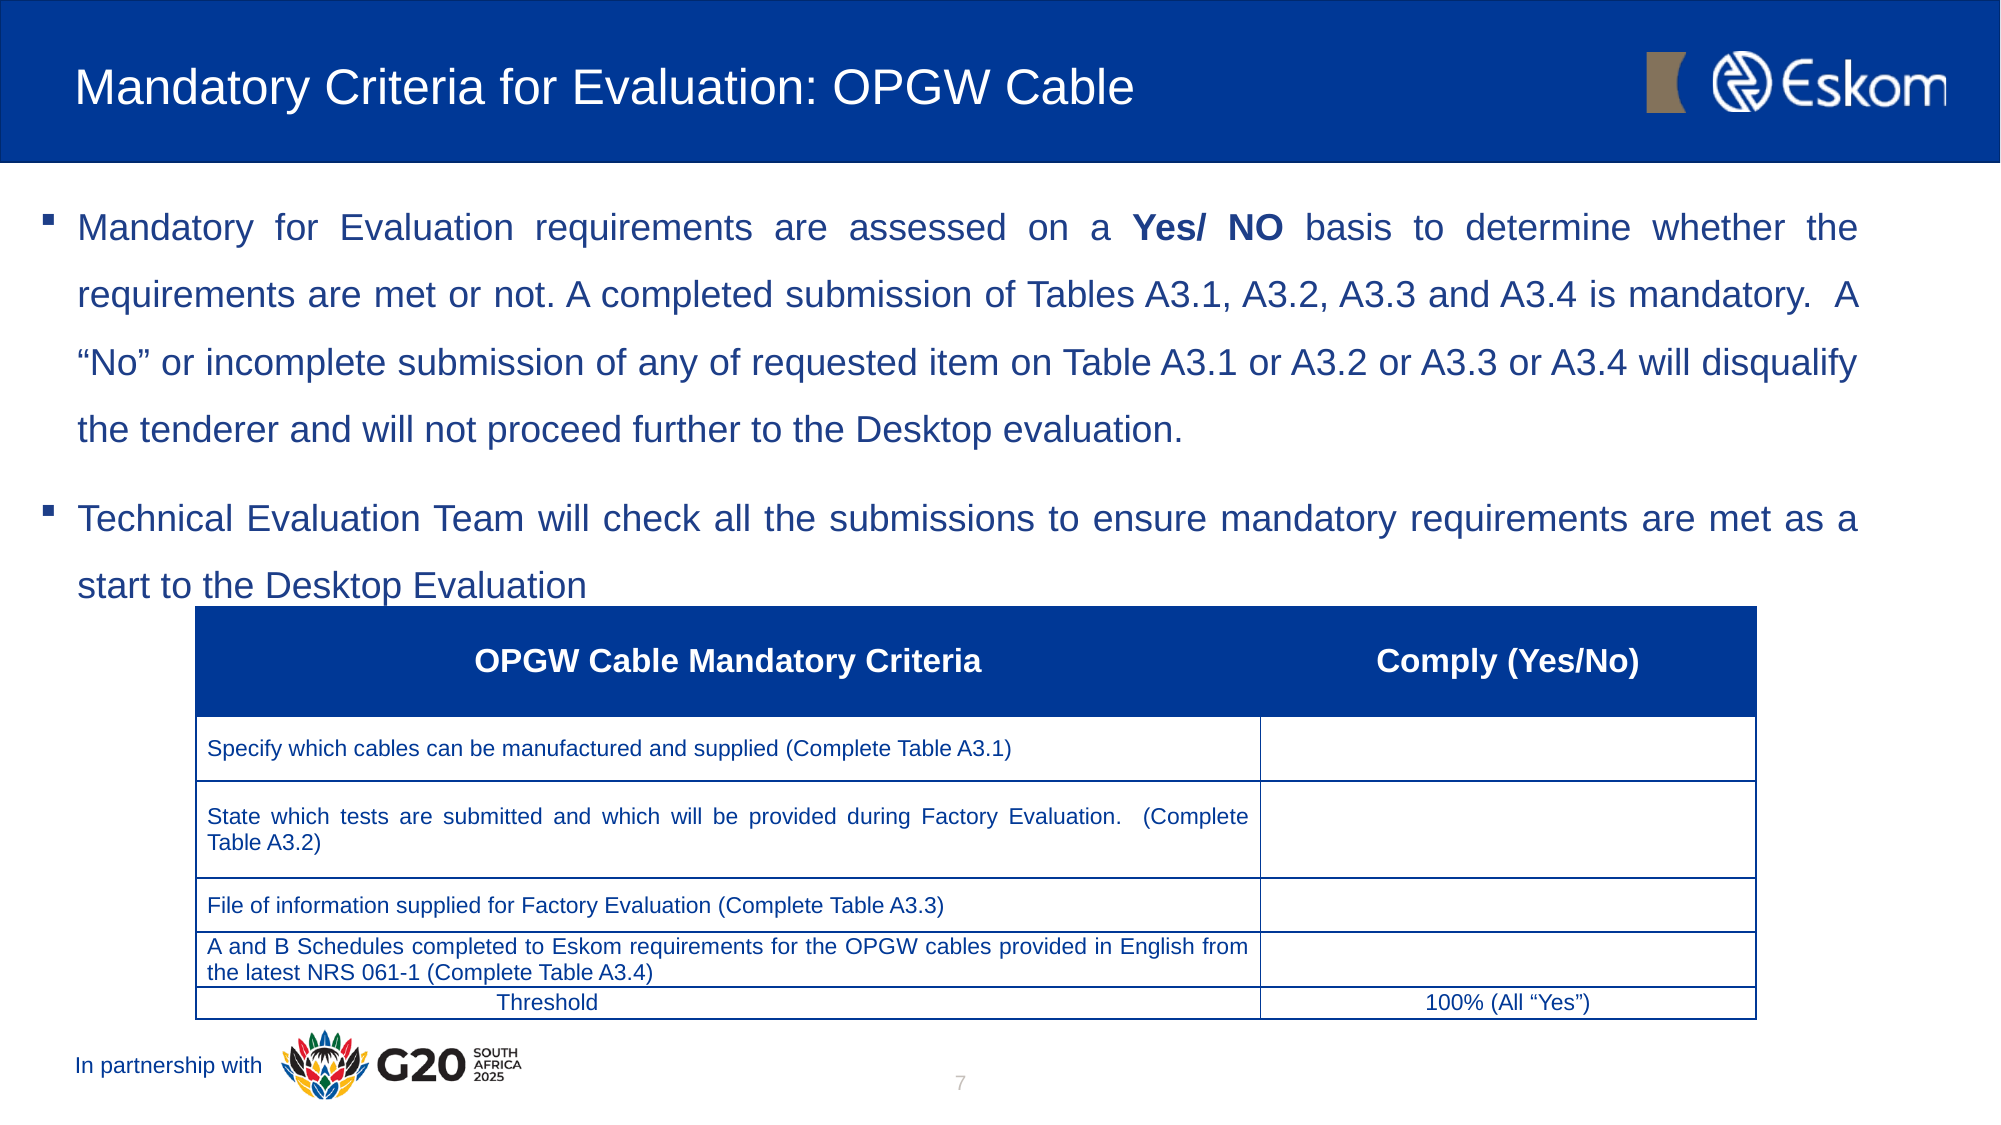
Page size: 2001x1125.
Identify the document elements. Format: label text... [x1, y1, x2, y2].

table_cell Specify which cables can be manufactured and supplied (Complete Table A3.1) [197, 717, 1260, 780]
table_cell [1261, 933, 1755, 986]
table_cell 100% (All “Yes”) [1261, 988, 1755, 1018]
table_header Comply (Yes/No) [1261, 608, 1755, 715]
table_header OPGW Cable Mandatory Criteria [197, 608, 1260, 715]
picture [280, 1029, 526, 1100]
table_cell Threshold [197, 988, 1260, 1018]
table_cell A and B Schedules completed to Eskom requirements for the OPGW cables provided in English from the latest NRS 061-1 (Complete Table A3.4) [197, 933, 1260, 986]
list Mandatory for Evaluation requirements are assessed on a Yes/ NO basis to determine whether the requirements are met or not. A completed submission of Tables A3.1, A3.2, A3.3 and A3.4 is mandatory. A “No” or incomplete submission of any of requested item on Table A3.1 or A3.2 or A3.3 or A3.4 will disqualify the tenderer and will not proceed further to the Desktop evaluation. Technical Evaluation Team will check all the submissions to ensure mandatory requirements are met as a start to the Desktop Evaluation [24, 172, 1874, 1020]
table_cell File of information supplied for Factory Evaluation (Complete Table A3.3) [197, 879, 1260, 931]
table_cell [1261, 782, 1755, 877]
table_cell [1261, 717, 1755, 780]
title Mandatory Criteria for Evaluation: OPGW Cable [59, 33, 1620, 143]
slide_number 7 [858, 1058, 1063, 1103]
table_cell [1261, 879, 1755, 931]
table_cell State which tests are submitted and which will be provided during Factory Evaluation. (Complete Table A3.2) [197, 782, 1260, 877]
slide_number [99, 1058, 481, 1103]
